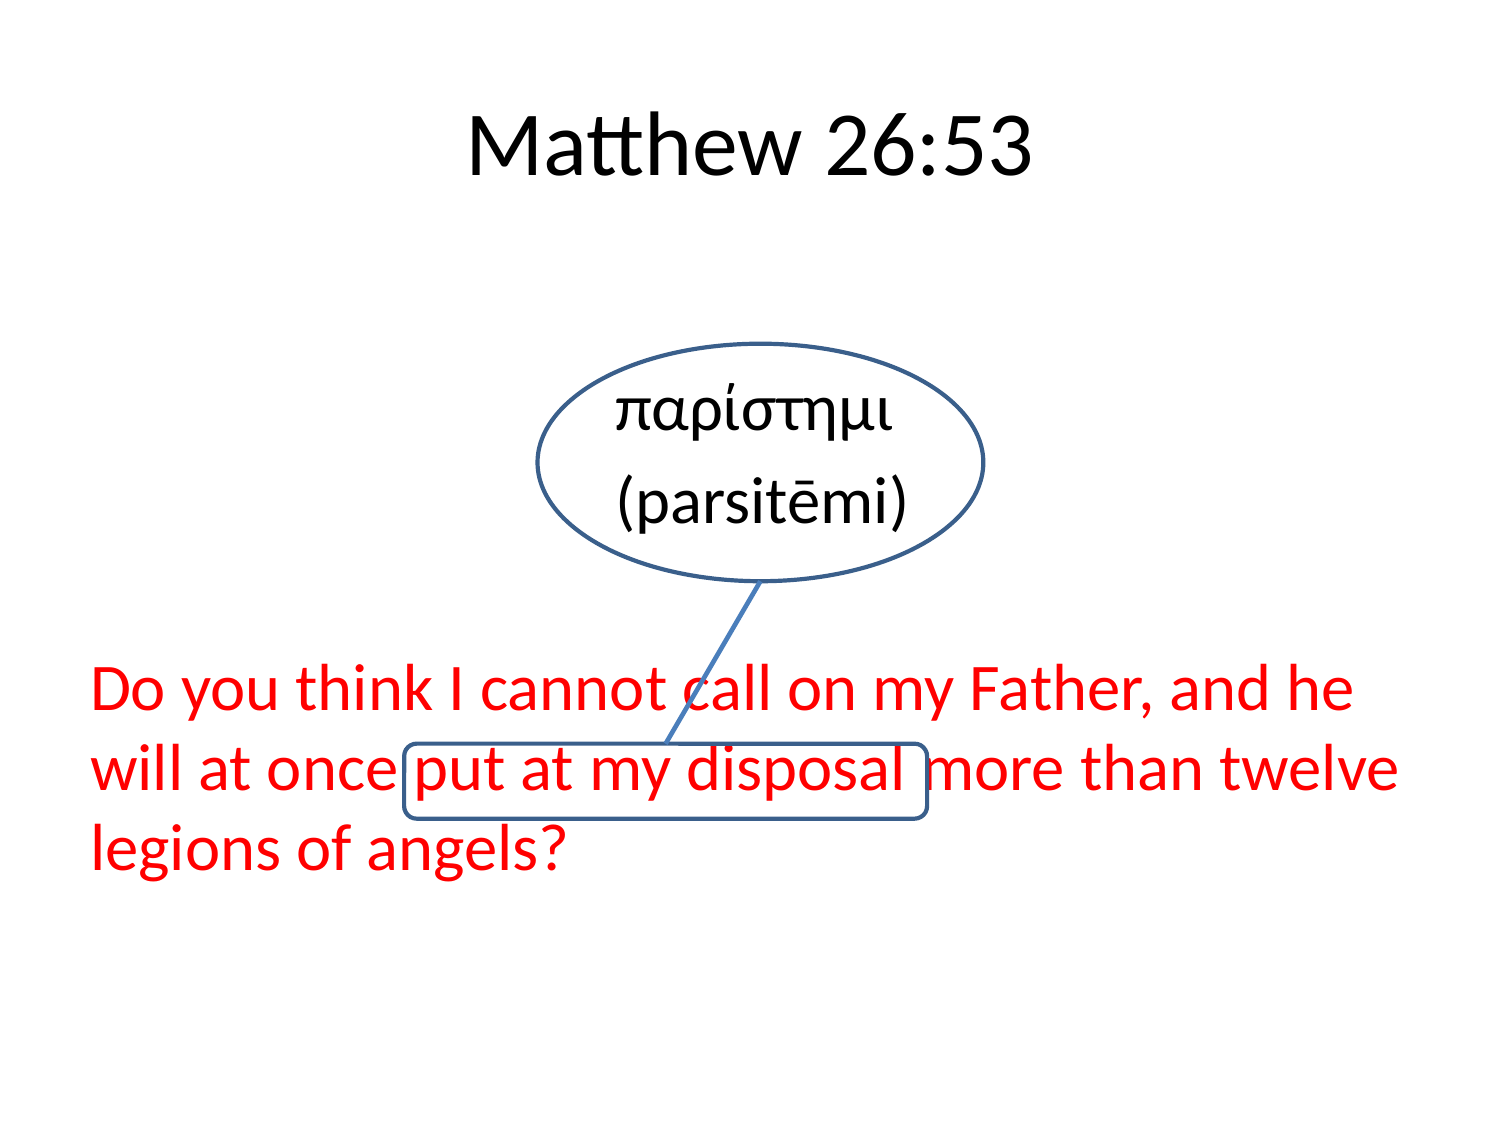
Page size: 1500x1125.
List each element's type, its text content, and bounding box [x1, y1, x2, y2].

list παρίστημι (parsitēmi) Do you think I cannot call on my Father, and he will at once put at my disposal more than twelve legions of angels? [75, 262, 1425, 1005]
title Matthew 26:53 [75, 45, 1425, 233]
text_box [665, 580, 761, 744]
text_box [402, 741, 930, 821]
text_box [535, 341, 986, 584]
